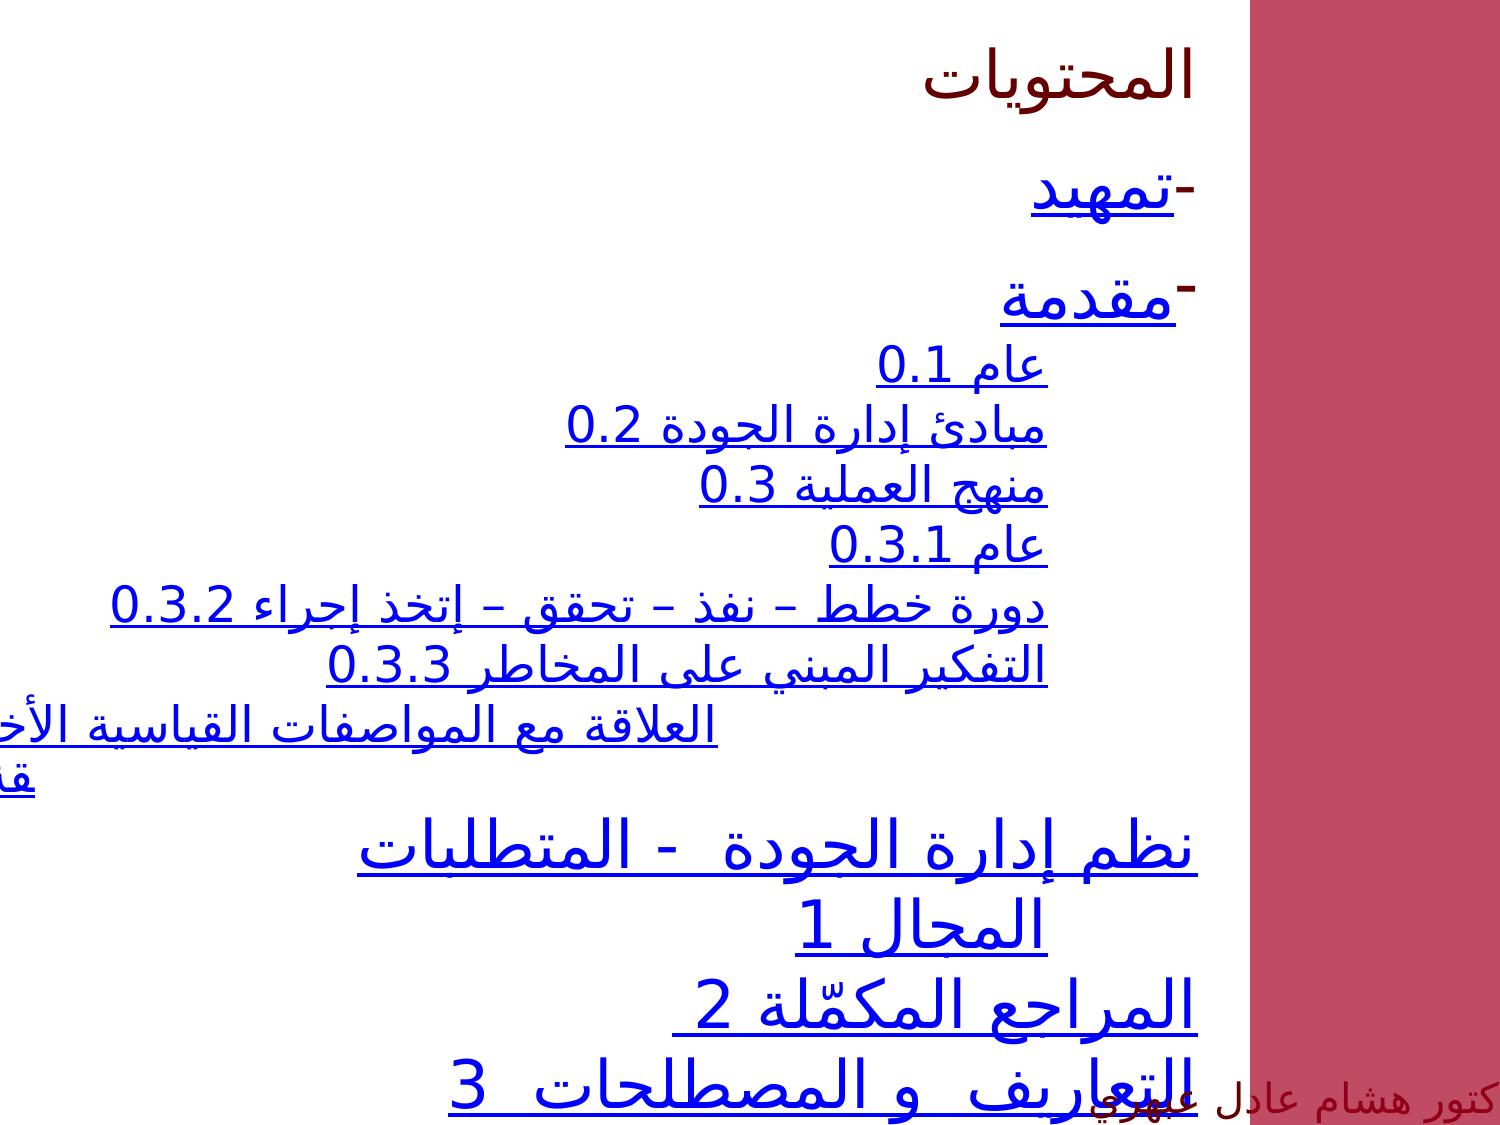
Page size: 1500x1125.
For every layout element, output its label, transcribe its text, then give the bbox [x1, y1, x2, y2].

text_box [1248, 0, 1500, 1125]
text_box الدكتور هشام عادل عبهري [1073, 1064, 1248, 1125]
text_box المحتويات -تمهيد مقدمة 0.1 عام 0.2 مبادئ إدارة الجودة 0.3 منهج العملية 0.3.1 عام 0.3.2 دورة خطط – نفذ – تحقق – إتخذ إجراء 0.3.3 التفكير المبني على المخاطر 0.4 العلاقة مع المواصفات القياسية الأخرى المتعلقة بنظام الإدارة نظم إدارة الجودة - المتطلبات 1 المجال 2 المراجع المكمّلة 3 المصطلحات و التعاريف [12, 24, 1213, 1080]
